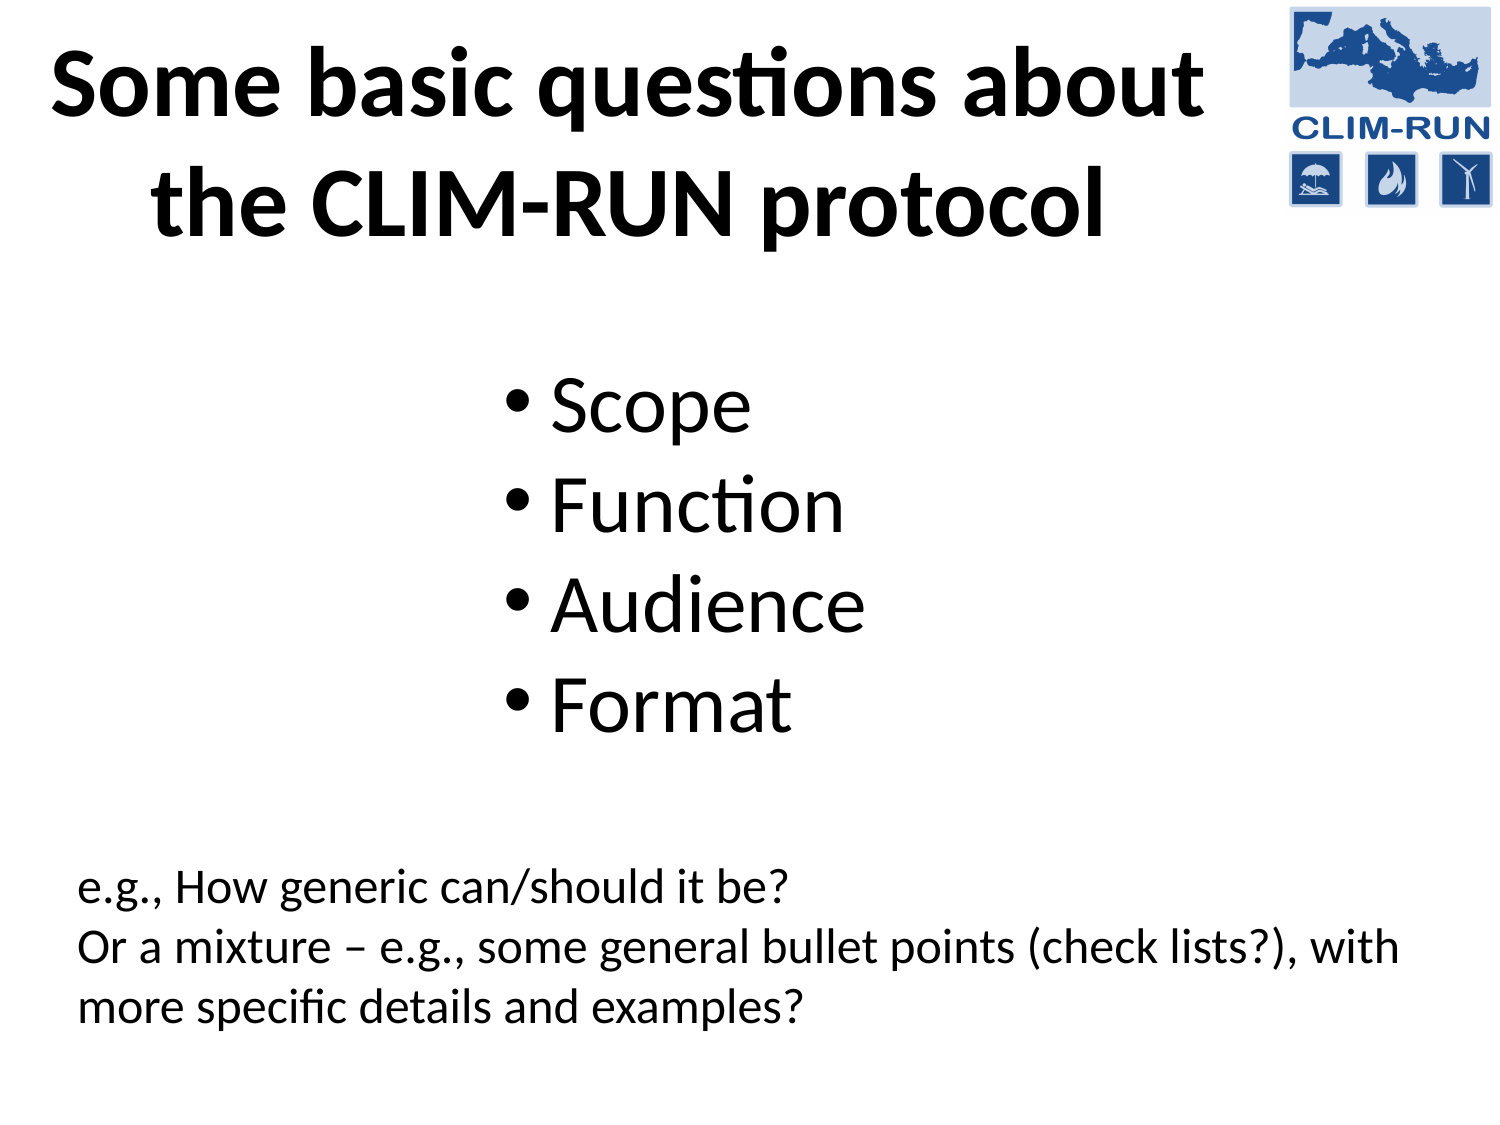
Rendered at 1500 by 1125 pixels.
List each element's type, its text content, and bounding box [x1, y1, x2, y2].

picture [1281, 0, 1500, 216]
text_box Scope Function Audience Format [489, 341, 883, 757]
text_box e.g., How generic can/should it be? Or a mixture – e.g., some general bullet points (check lists?), with more specific details and examples? [62, 846, 1475, 1042]
title Some basic questions about the CLIM-RUN protocol [0, 42, 1259, 231]
